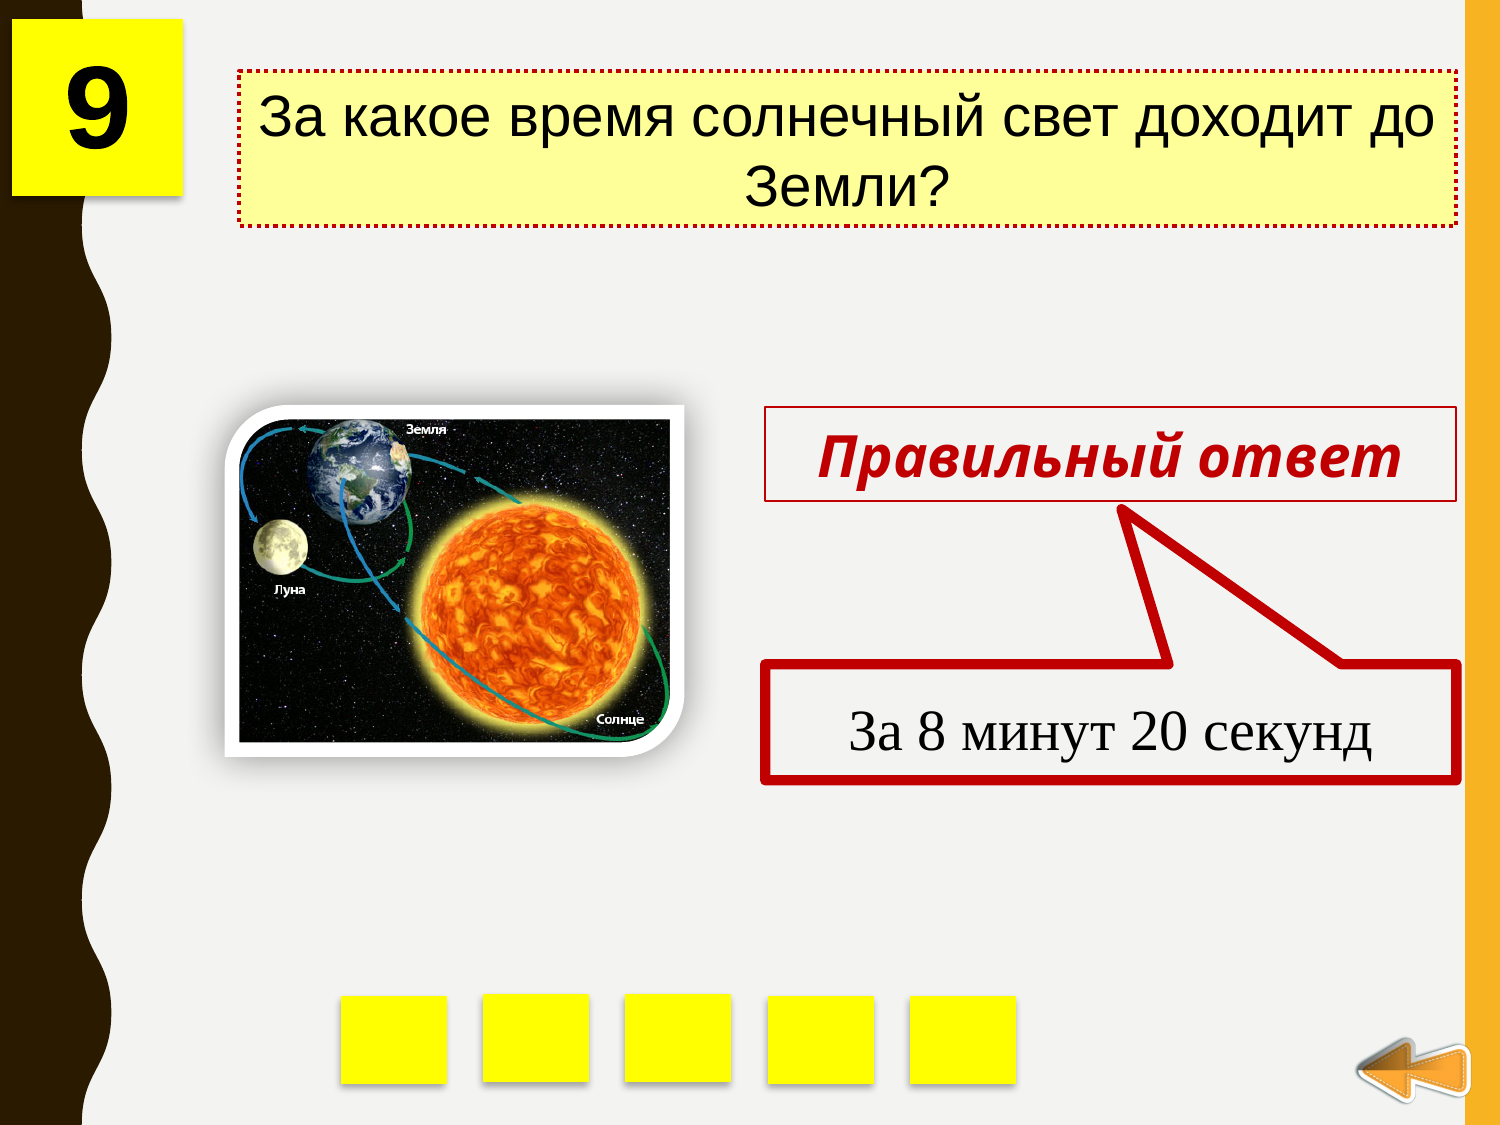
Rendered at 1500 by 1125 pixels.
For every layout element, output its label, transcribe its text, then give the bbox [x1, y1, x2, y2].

text_box [482, 994, 589, 1083]
text_box [624, 994, 731, 1083]
text_box За 8 минут 20 секунд [764, 508, 1458, 782]
text_box [12, 19, 184, 197]
text_box [340, 995, 447, 1085]
picture [1352, 1036, 1472, 1106]
picture [231, 412, 678, 750]
text_box [767, 995, 874, 1085]
text_box Правильный ответ [764, 406, 1457, 502]
text_box За какое время солнечный свет доходит до Земли? [239, 70, 1457, 226]
text_box [909, 995, 1016, 1085]
